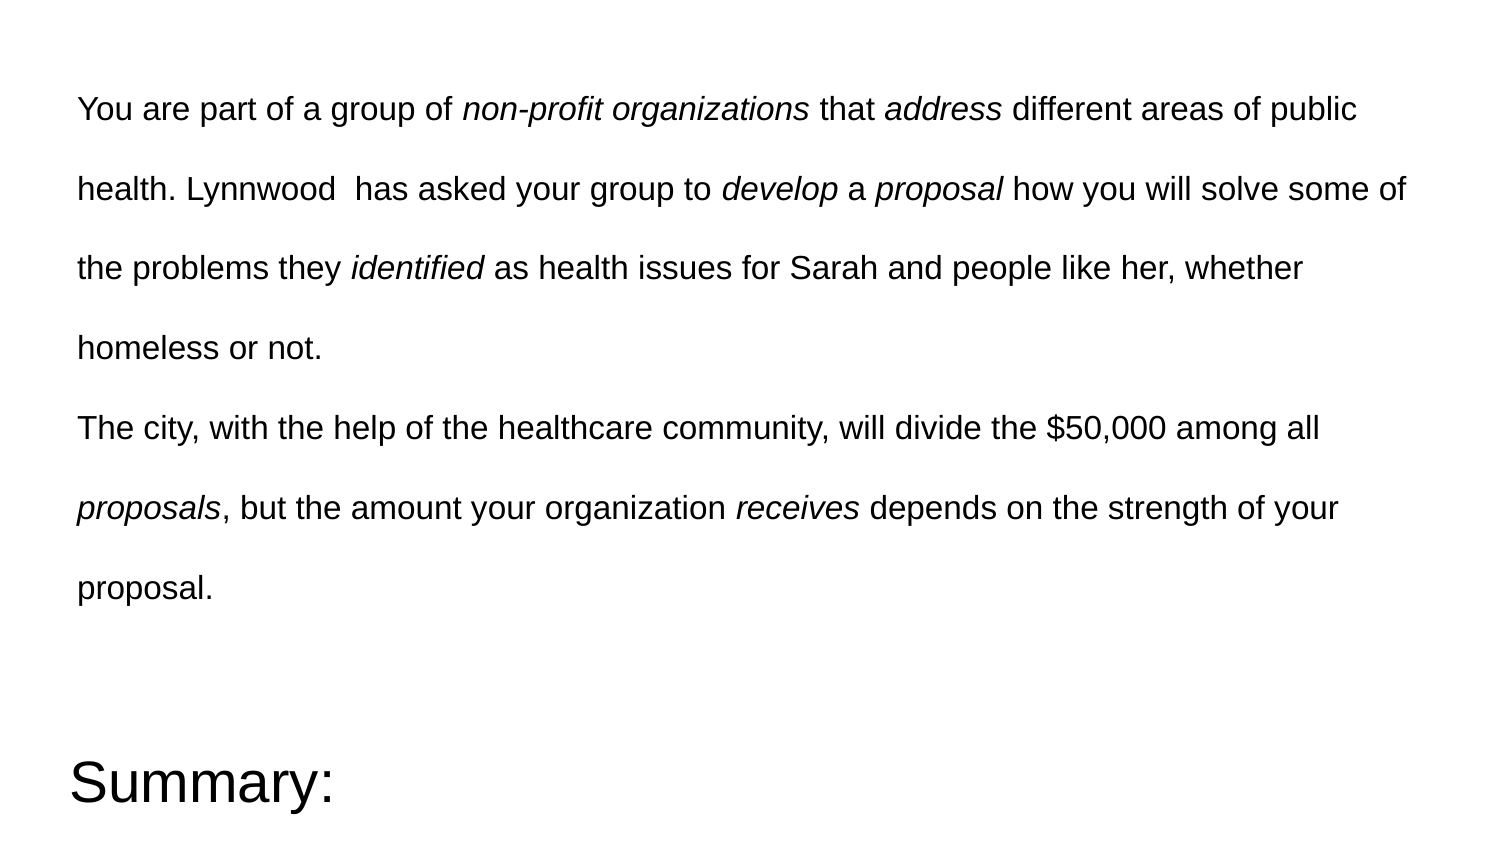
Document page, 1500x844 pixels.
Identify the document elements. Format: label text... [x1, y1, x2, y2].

list You are part of a group of non-profit organizations that address different areas of public health. Lynnwood has asked your group to develop a proposal how you will solve some of the problems they identified as health issues for Sarah and people like her, whether homeless or not. The city, with the help of the healthcare community, will divide the $50,000 among all proposals, but the amount your organization receives depends on the strength of your proposal. [62, 39, 1451, 636]
title Summary: [62, 673, 1250, 815]
